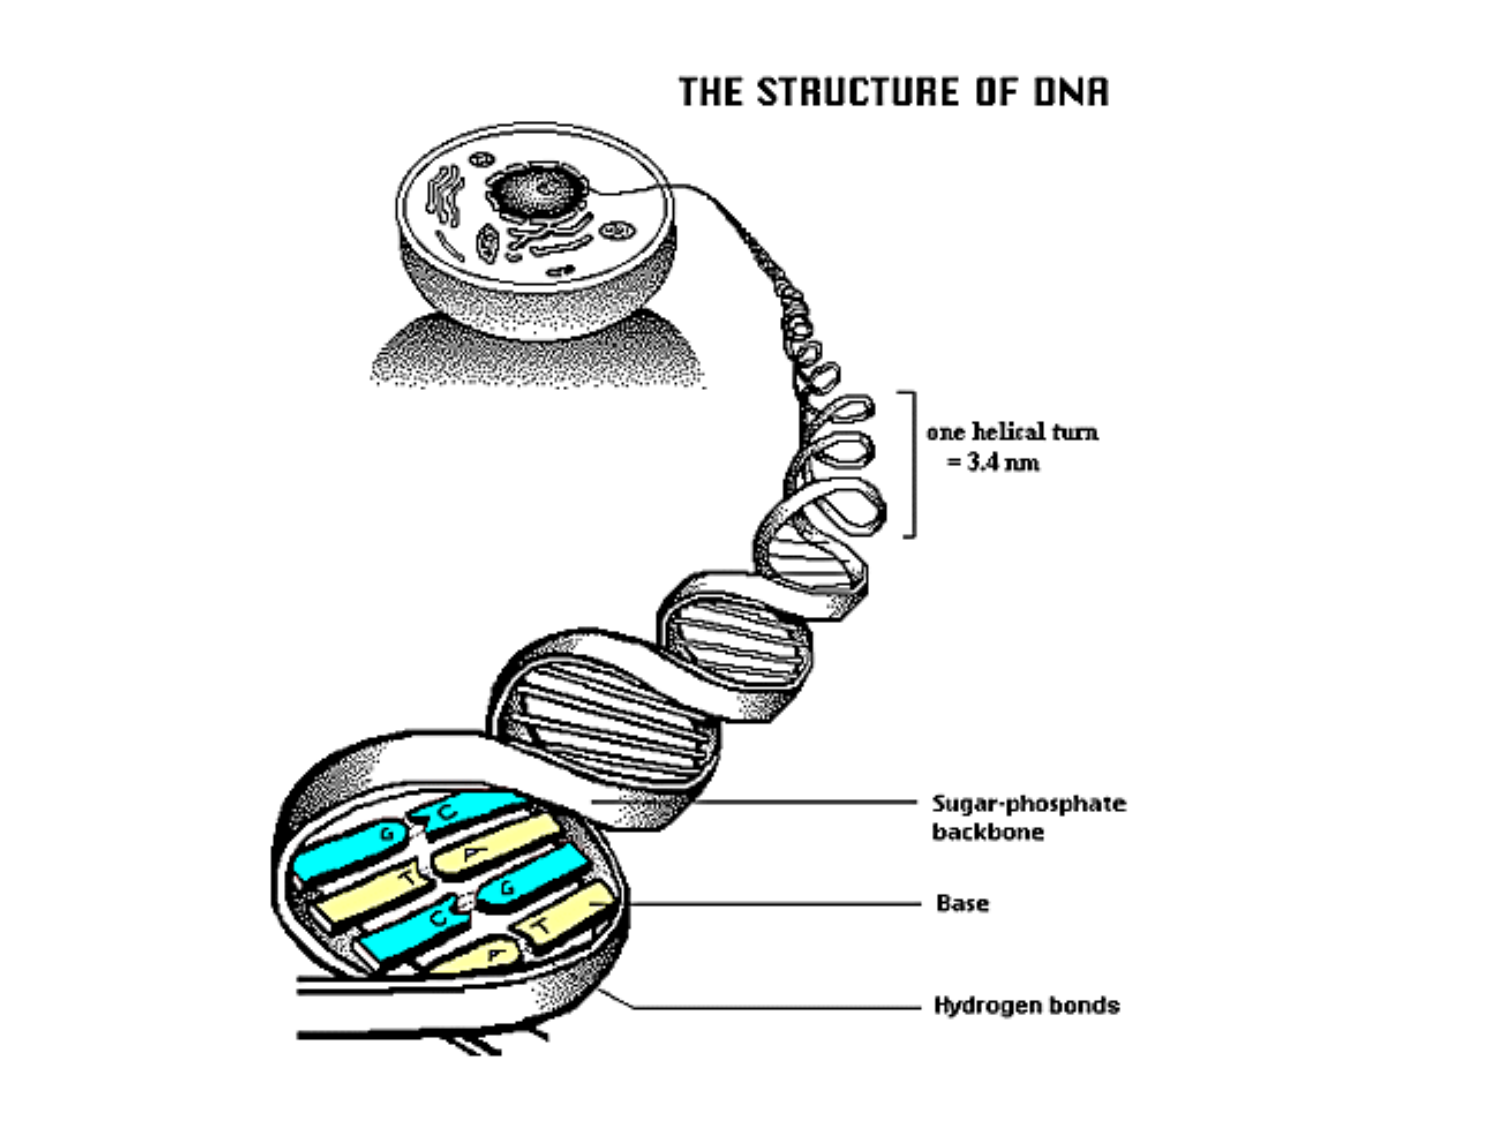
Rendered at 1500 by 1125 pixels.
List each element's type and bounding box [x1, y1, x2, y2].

list [237, 37, 1276, 1076]
